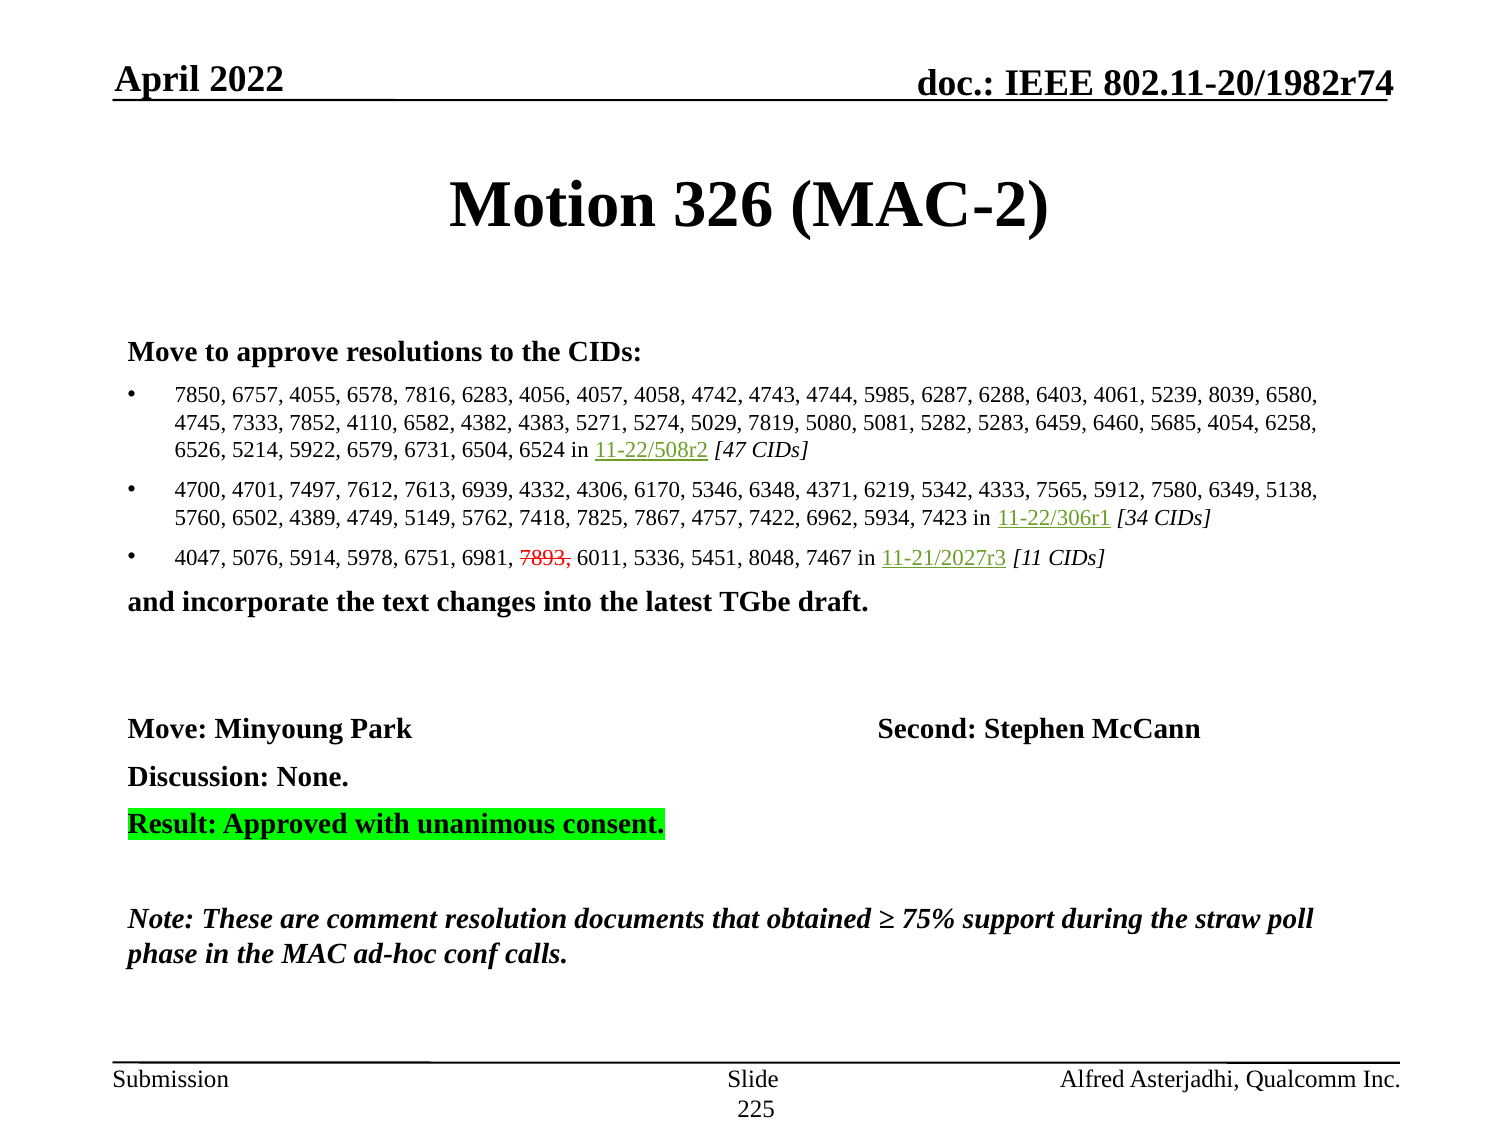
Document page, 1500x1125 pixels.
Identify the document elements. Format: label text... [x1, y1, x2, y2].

title Motion 326 (MAC-2) [112, 112, 1388, 288]
slide_number Slide 225 [712, 1061, 800, 1123]
footer Alfred Asterjadhi, Qualcomm Inc. [878, 1061, 1402, 1093]
list Move to approve resolutions to the CIDs: 7850, 6757, 4055, 6578, 7816, 6283, 4056, 4057, 4058, 4742, 4743, 4744, 5985, 6287, 6288, 6403, 4061, 5239, 8039, 6580, 4745, 7333, 7852, 4110, 6582, 4382, 4383, 5271, 5274, 5029, 7819, 5080, 5081, 5282, 5283, 6459, 6460, 5685, 4054, 6258, 6526, 5214, 5922, 6579, 6731, 6504, 6524 in 11-22/508r2 [47 CIDs] 4700, 4701, 7497, 7612, 7613, 6939, 4332, 4306, 6170, 5346, 6348, 4371, 6219, 5342, 4333, 7565, 5912, 7580, 6349, 5138, 5760, 6502, 4389, 4749, 5149, 5762, 7418, 7825, 7867, 4757, 7422, 6962, 5934, 7423 in 11-22/306r1 [34 CIDs] 4047, 5076, 5914, 5978, 6751, 6981, 7893, 6011, 5336, 5451, 8048, 7467 in 11-21/2027r3 [11 CIDs] and incorporate the text changes into the latest TGbe draft. Move: Minyoung Park Second: Stephen McCann Discussion: None. Result: Approved with unanimous consent. Note: These are comment resolution documents that obtained ≥ 75% support during the straw poll phase in the MAC ad-hoc conf calls. [112, 324, 1388, 1063]
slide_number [114, 54, 423, 100]
